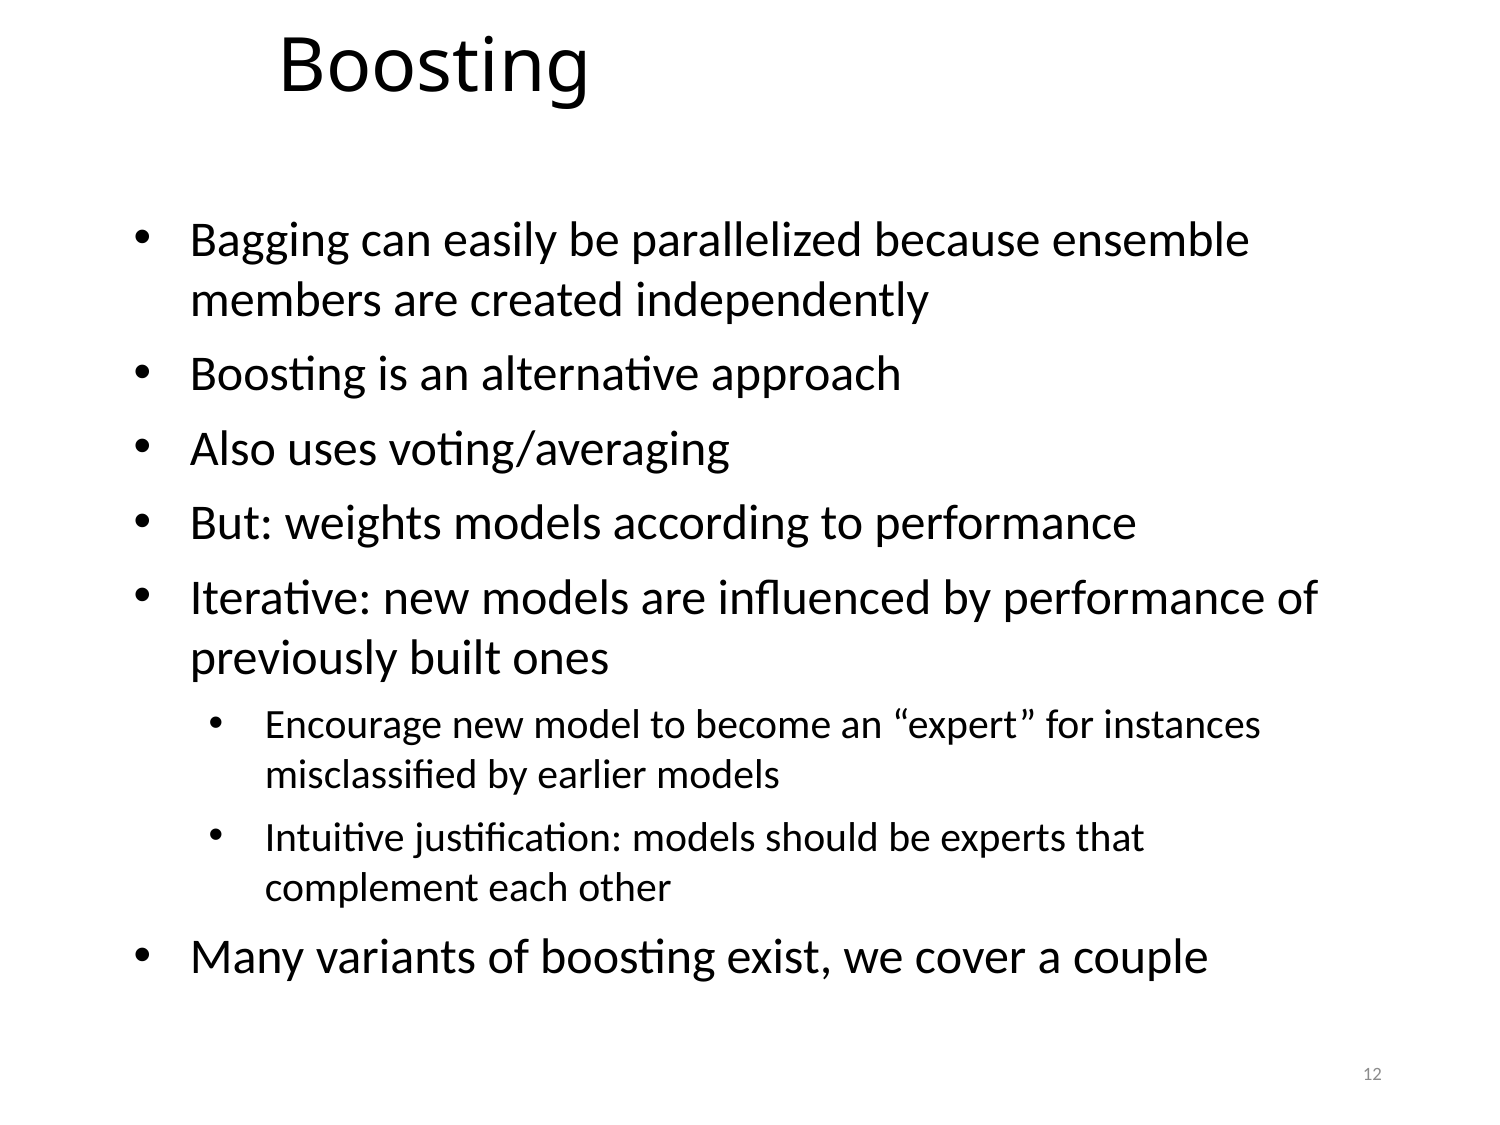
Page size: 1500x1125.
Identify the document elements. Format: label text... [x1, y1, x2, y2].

title Boosting [262, 0, 1500, 148]
slide_number 12 [1059, 1042, 1397, 1103]
text_box Bagging can easily be parallelized because ensemble members are created independently Boosting is an alternative approach Also uses voting/averaging But: weights models according to performance Iterative: new models are influenced by performance of previously built ones Encourage new model to become an “expert” for instances misclassified by earlier models Intuitive justification: models should be experts that complement each other Many variants of boosting exist, we cover a couple [118, 199, 1357, 992]
